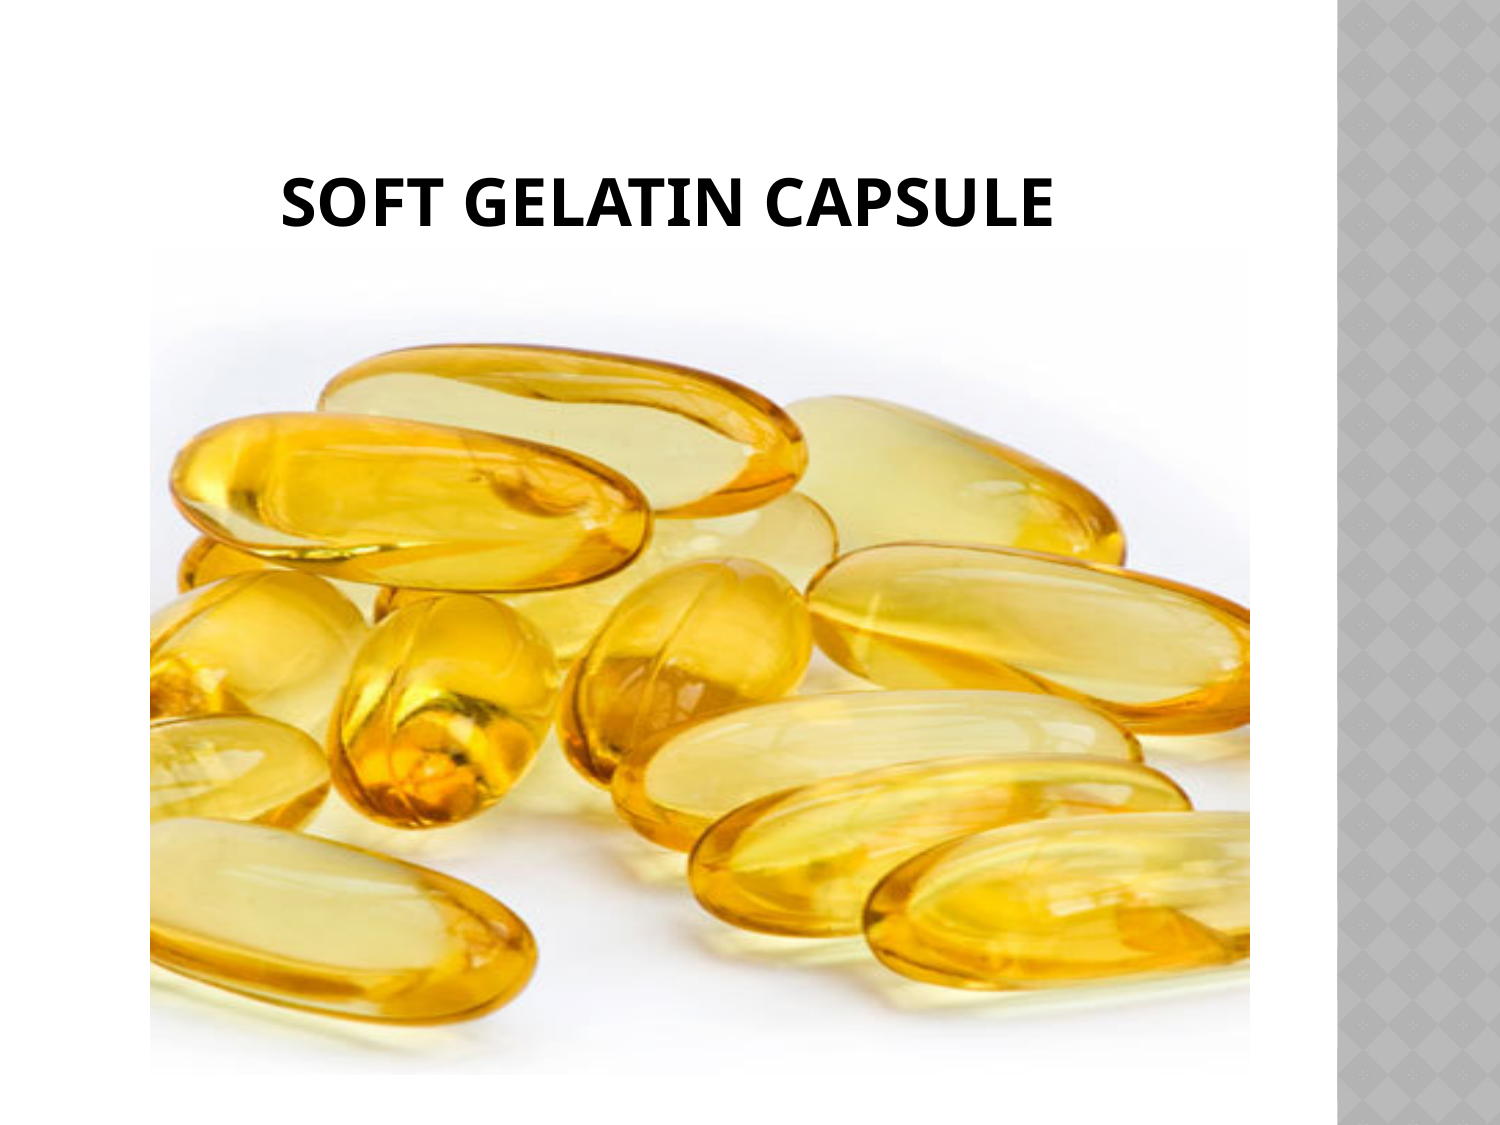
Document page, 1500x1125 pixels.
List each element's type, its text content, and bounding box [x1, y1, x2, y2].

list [149, 249, 1251, 1076]
title Soft gelatin capsule [75, 52, 1263, 240]
